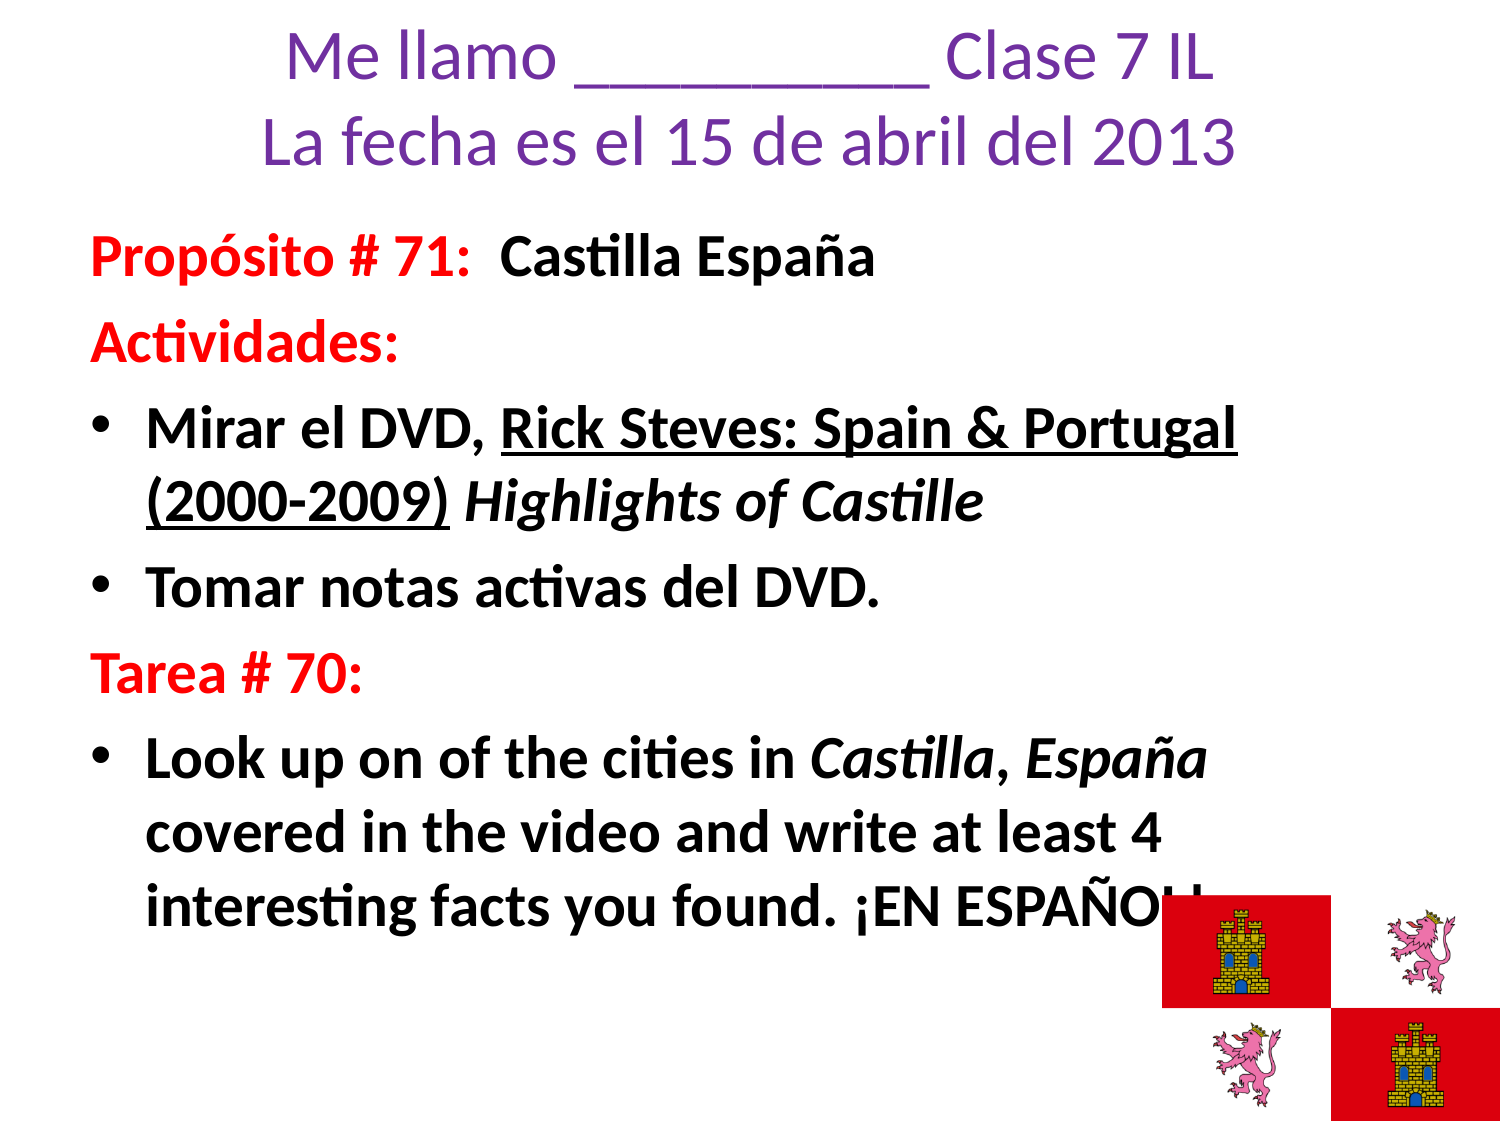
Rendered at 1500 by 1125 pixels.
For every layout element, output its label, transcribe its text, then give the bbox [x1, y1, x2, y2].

picture [1162, 895, 1500, 1121]
title Me llamo __________ Clase 7 IL La fecha es el 15 de abril del 2013 [75, 0, 1425, 188]
list Propósito # 71: Castilla España Actividades: Mirar el DVD, Rick Steves: Spain & Portugal (2000-2009) Highlights of Castille Tomar notas activas del DVD. Tarea # 70: Look up on of the cities in Castilla, España covered in the video and write at least 4 interesting facts you found. ¡EN ESPAÑOL! [75, 207, 1425, 950]
